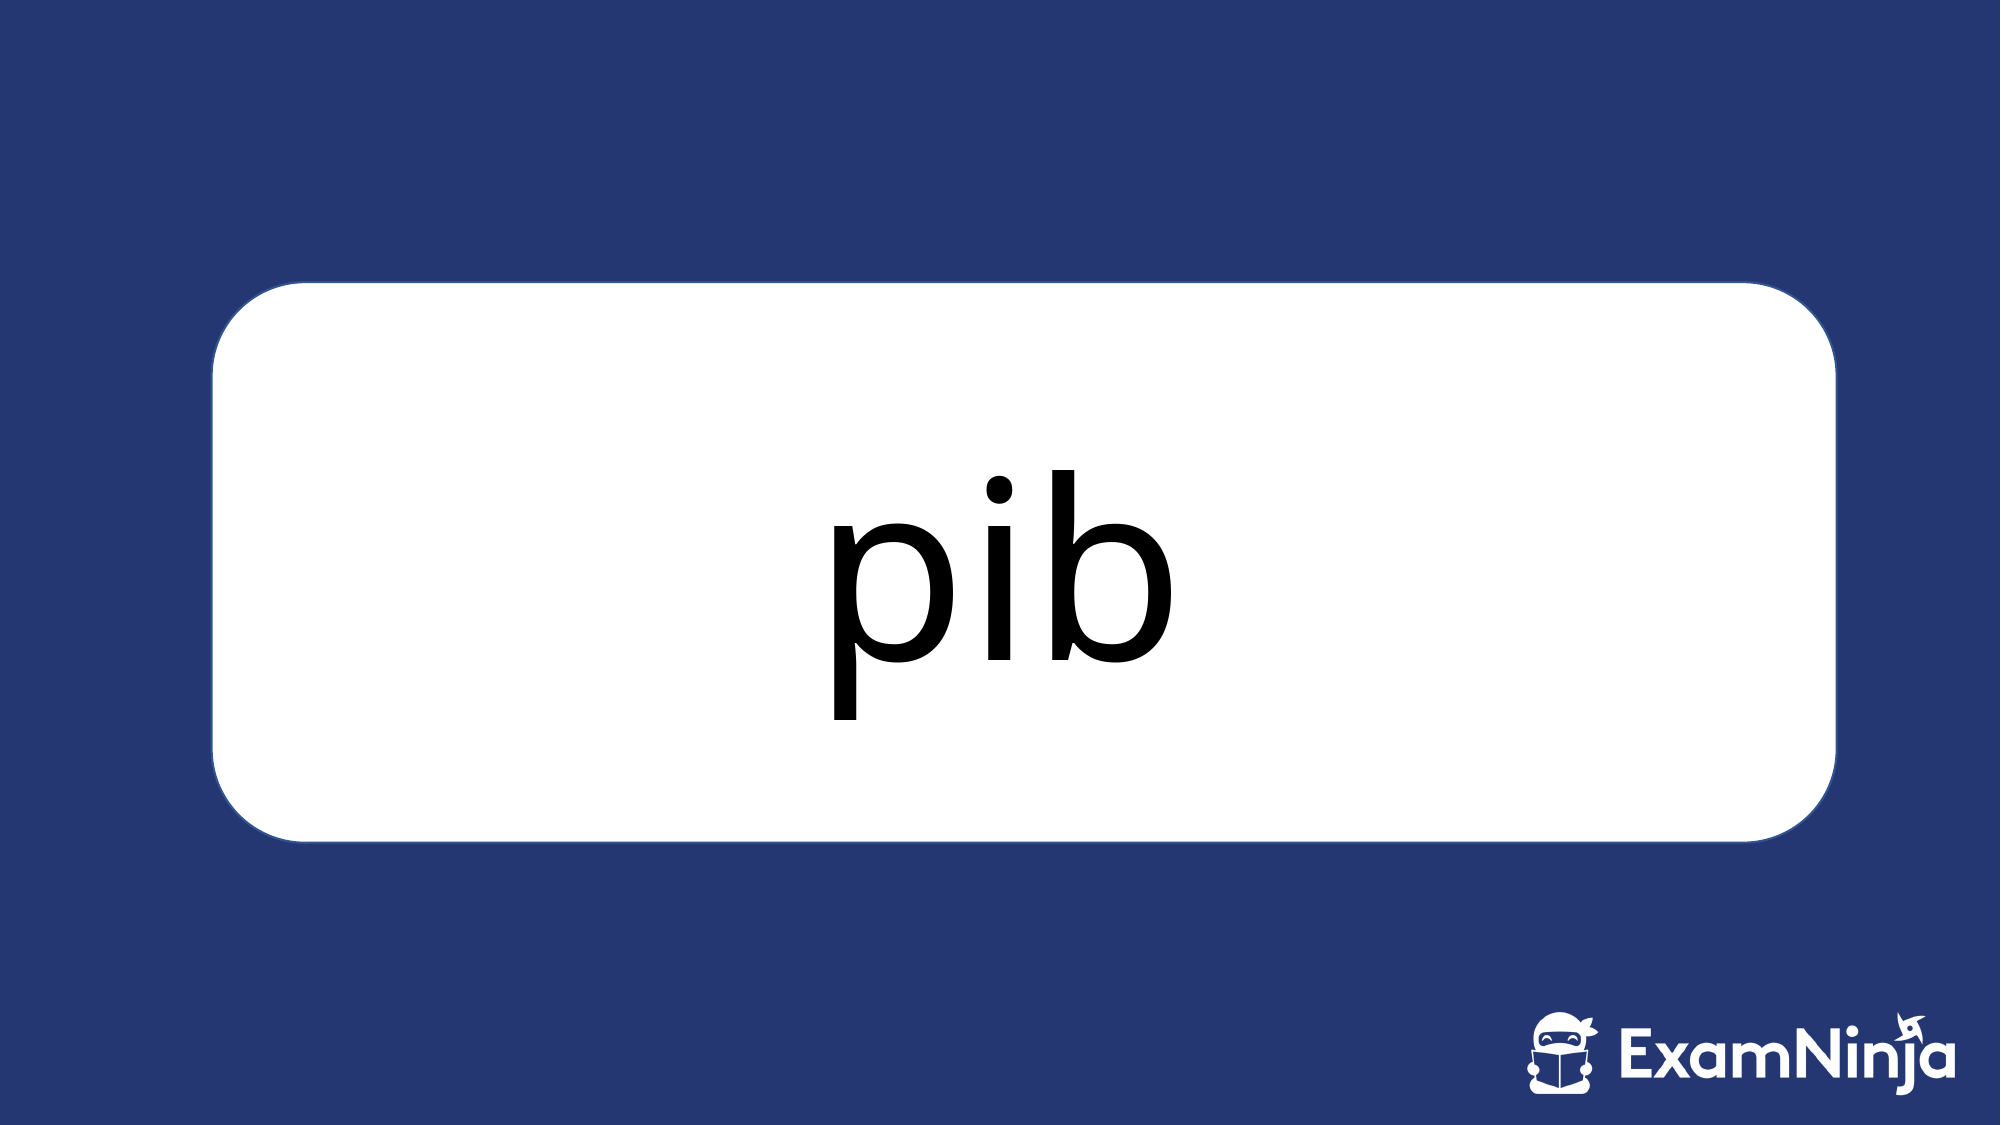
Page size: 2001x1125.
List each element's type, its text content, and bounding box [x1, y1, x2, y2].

text_box pib [143, 403, 1857, 719]
picture [1501, 1003, 1979, 1102]
text_box [210, 719, 1838, 844]
text_box [210, 281, 1838, 403]
